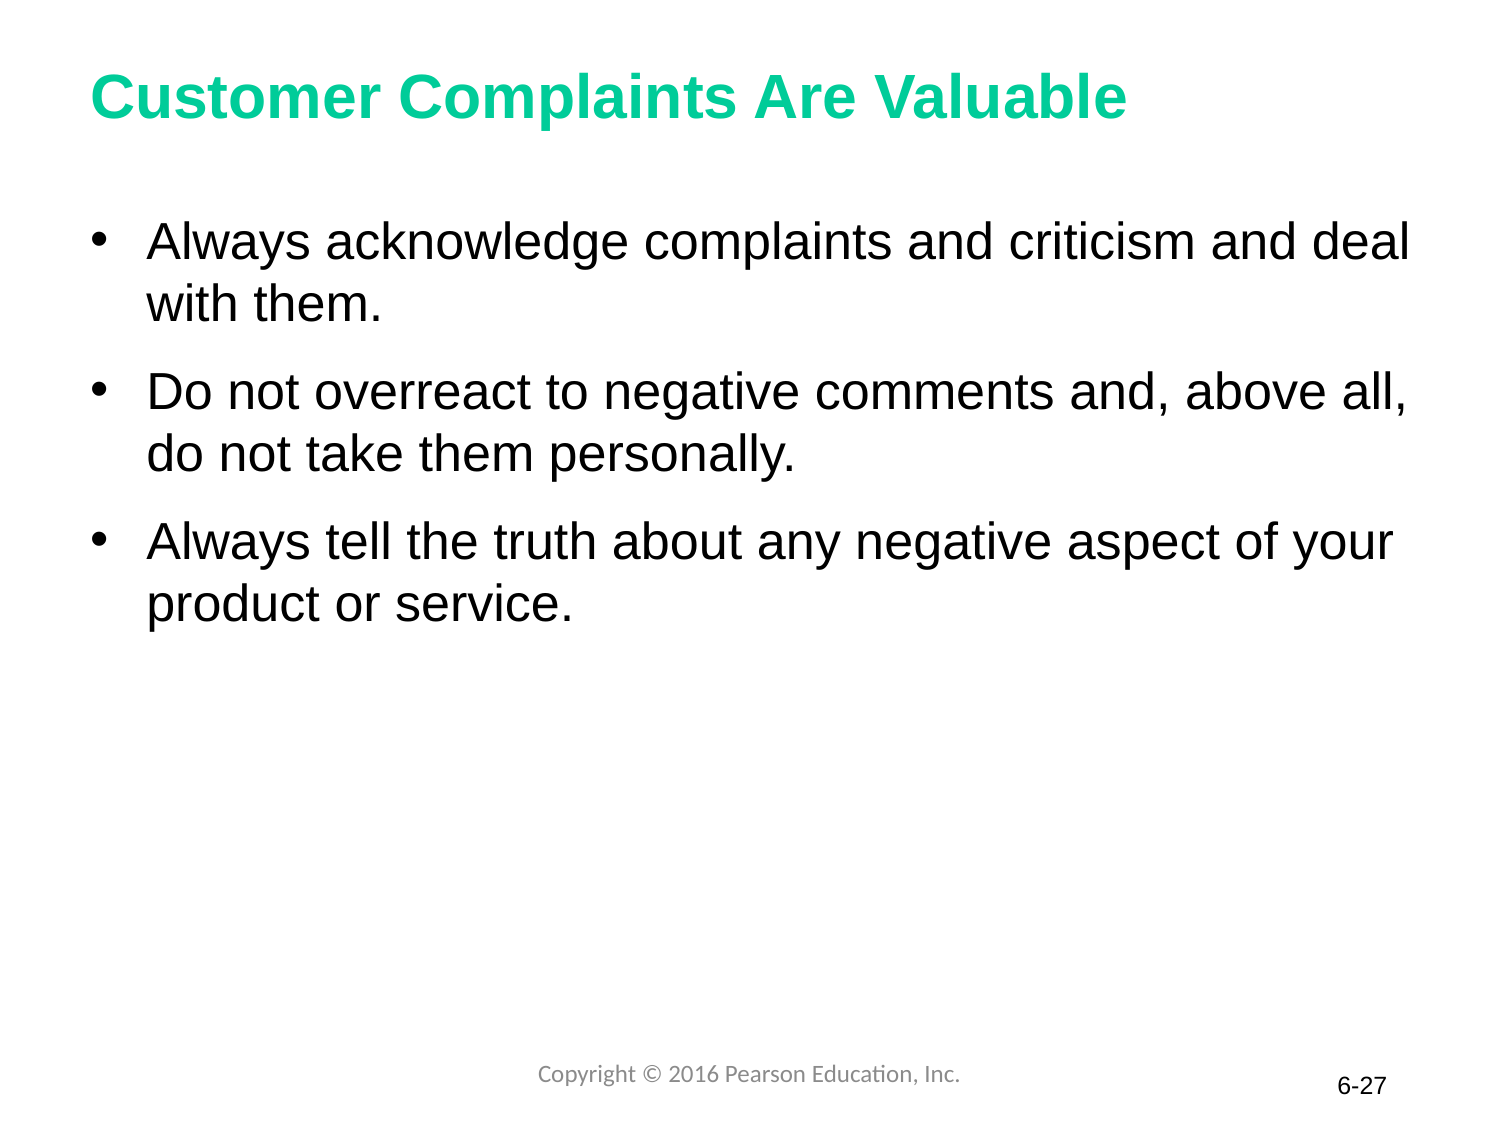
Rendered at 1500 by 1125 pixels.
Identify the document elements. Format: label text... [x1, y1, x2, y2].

title Customer Complaints Are Valuable [75, 0, 1425, 188]
footer Copyright © 2016 Pearson Education, Inc. [512, 1042, 988, 1103]
list Always acknowledge complaints and criticism and deal with them. Do not overreact to negative comments and, above all, do not take them personally. Always tell the truth about any negative aspect of your product or service. [75, 200, 1450, 943]
